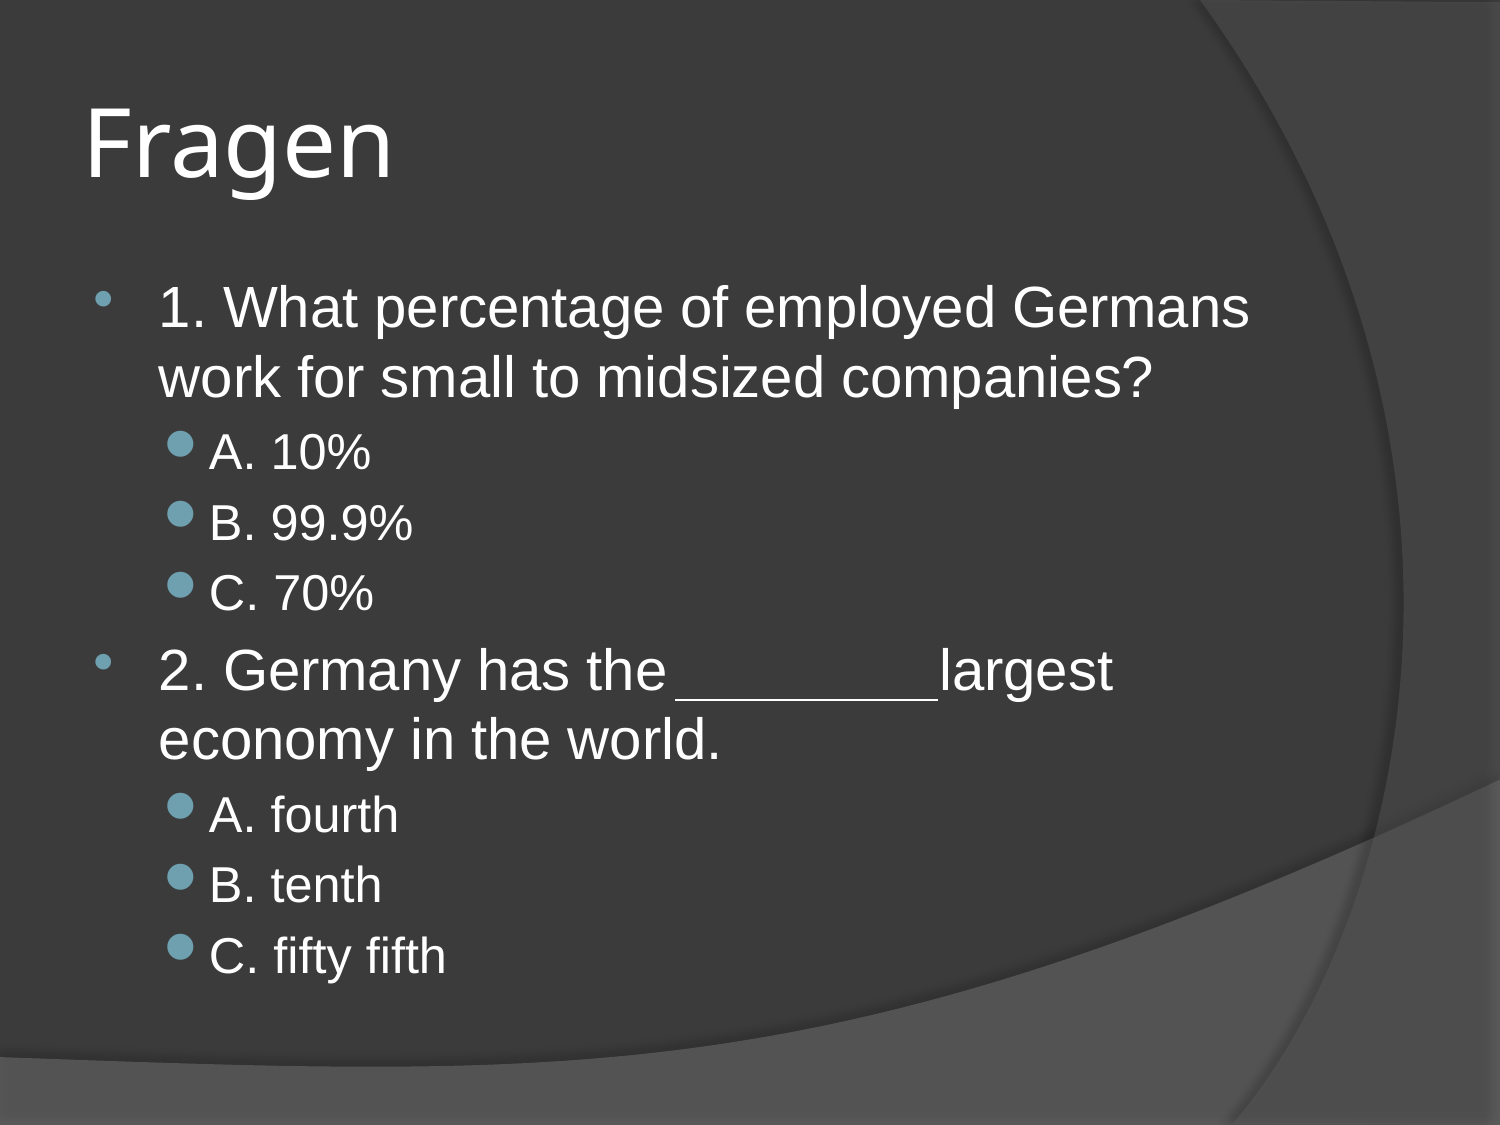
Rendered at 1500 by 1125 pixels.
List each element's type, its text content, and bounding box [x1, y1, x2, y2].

list 1. What percentage of employed Germans work for small to midsized companies? A. 10% B. 99.9% C. 70% 2. Germany has the largest economy in the world. A. fourth B. tenth C. fifty fifth [75, 262, 1300, 1005]
title Fragen [75, 45, 1300, 233]
